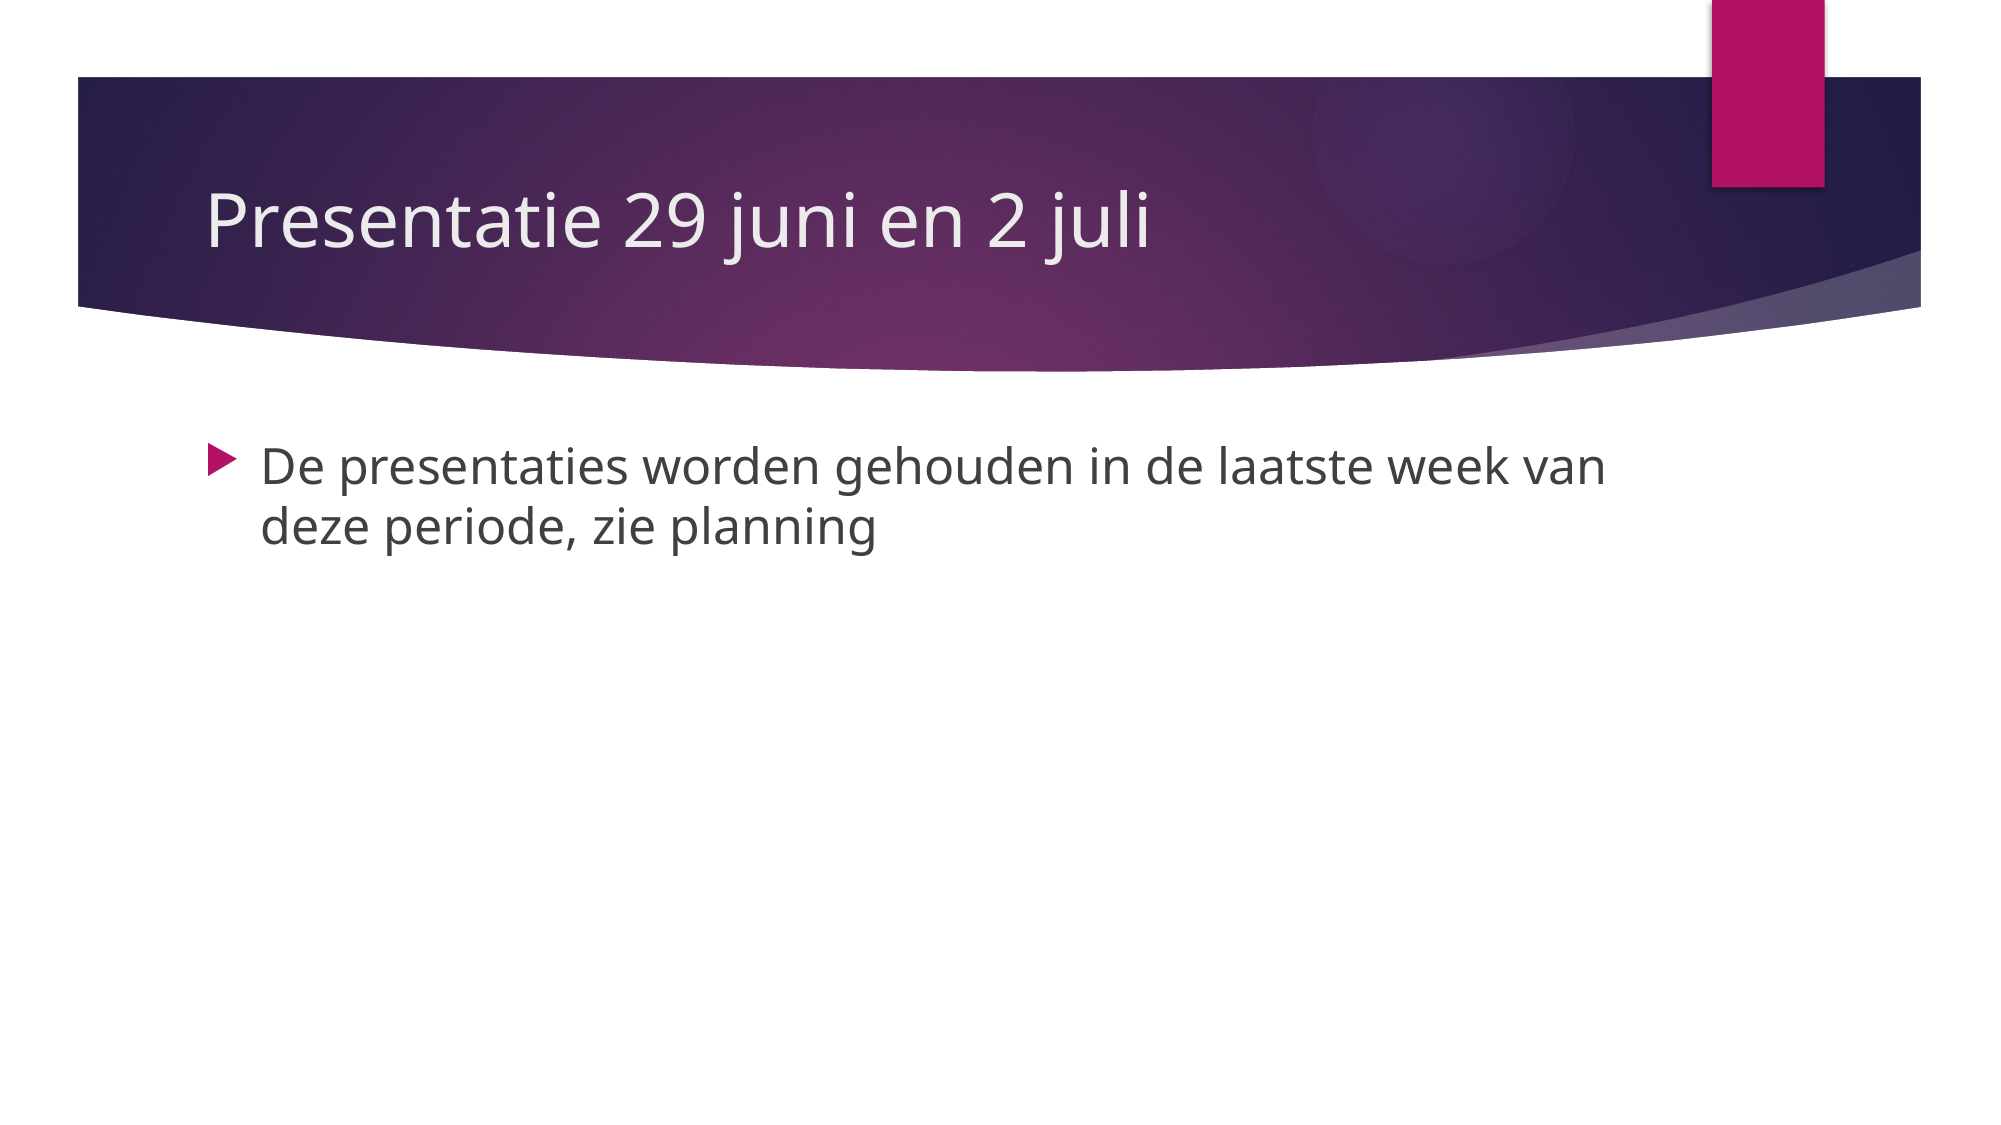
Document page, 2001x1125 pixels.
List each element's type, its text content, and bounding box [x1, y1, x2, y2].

title Presentatie 29 juni en 2 juli [189, 159, 1627, 276]
list De presentaties worden gehouden in de laatste week van deze periode, zie planning [189, 427, 1638, 988]
